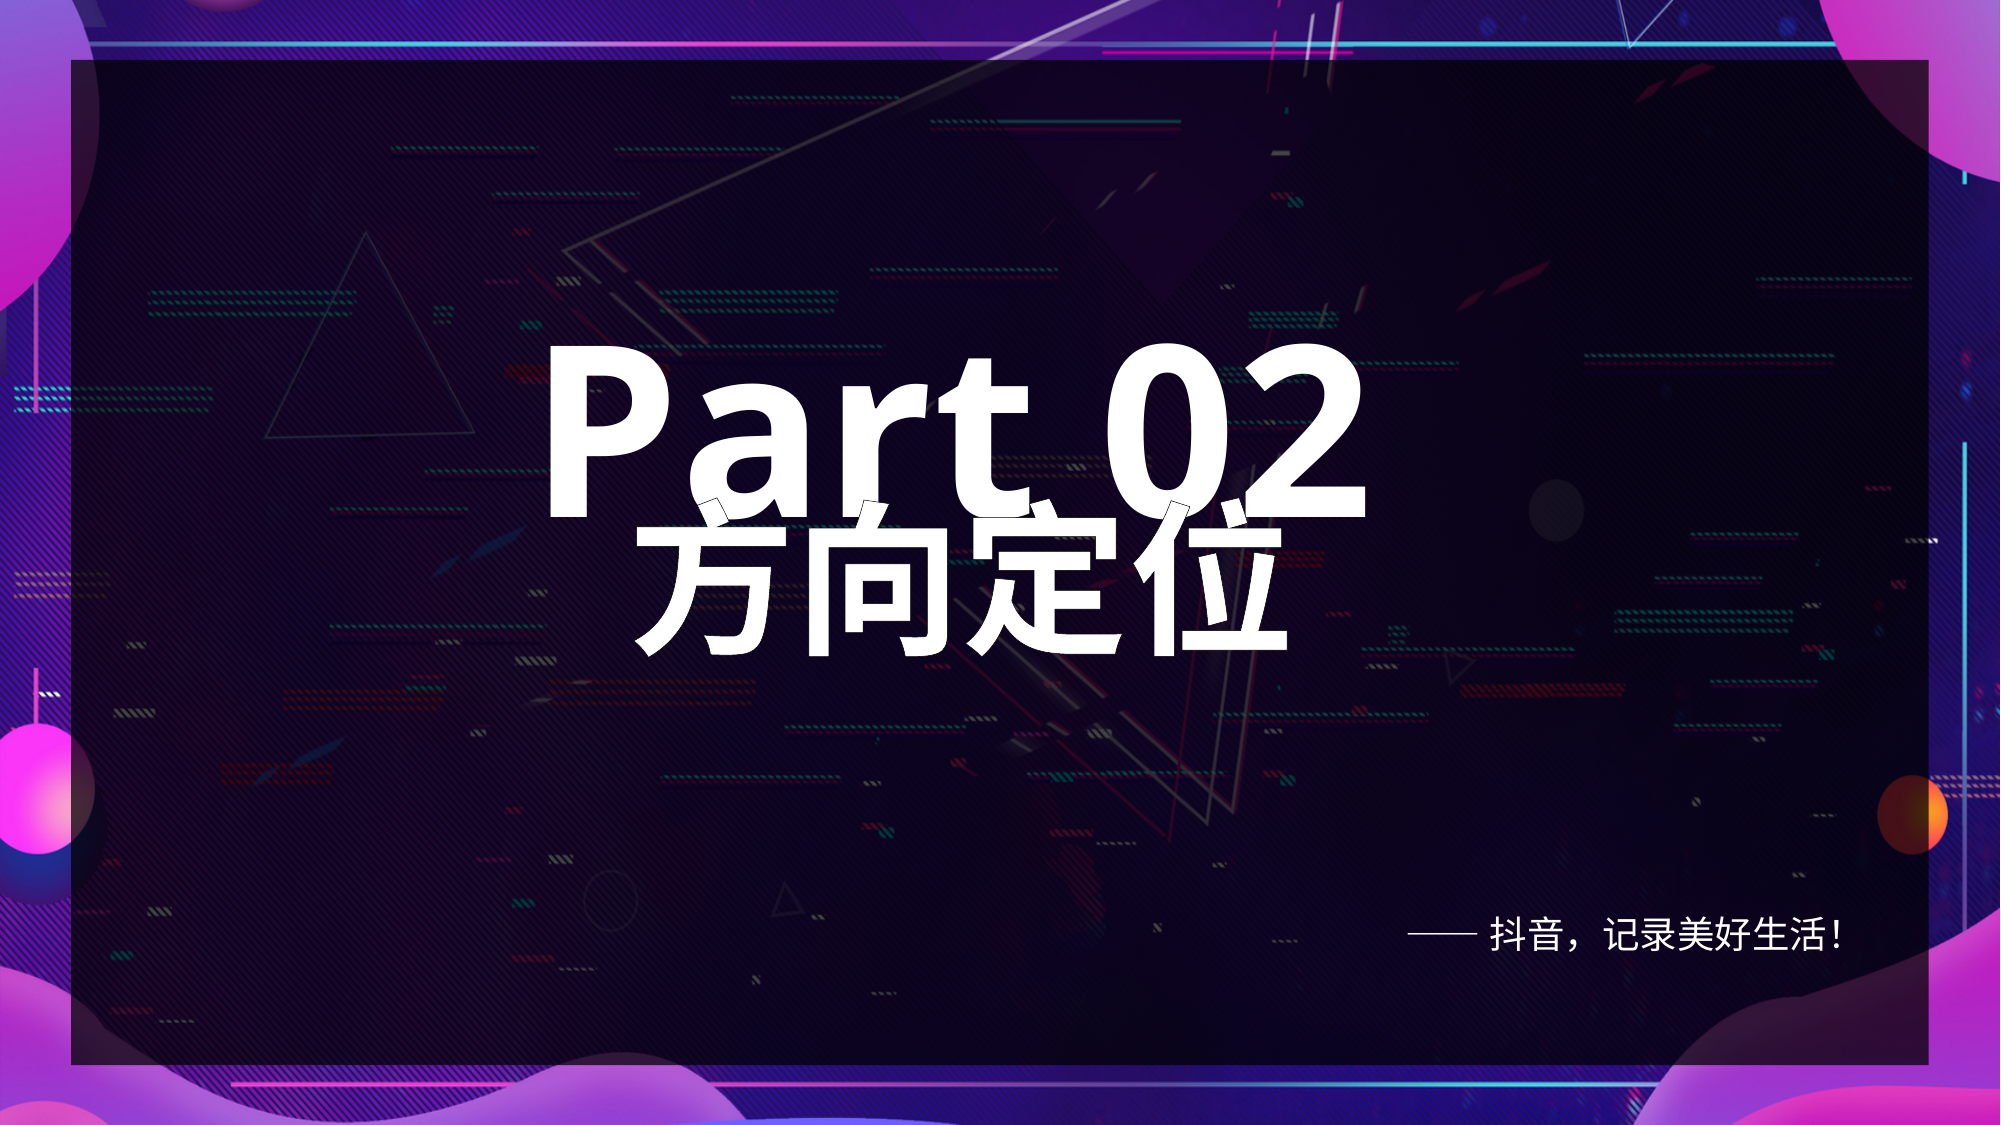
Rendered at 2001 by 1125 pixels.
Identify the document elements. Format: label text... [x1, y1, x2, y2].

text_box Part 02 [514, 270, 1389, 573]
picture [0, 0, 2000, 1125]
text_box ——抖音，记录美好生活！ [1390, 903, 1880, 964]
text_box 方向定位 [532, 467, 1390, 683]
